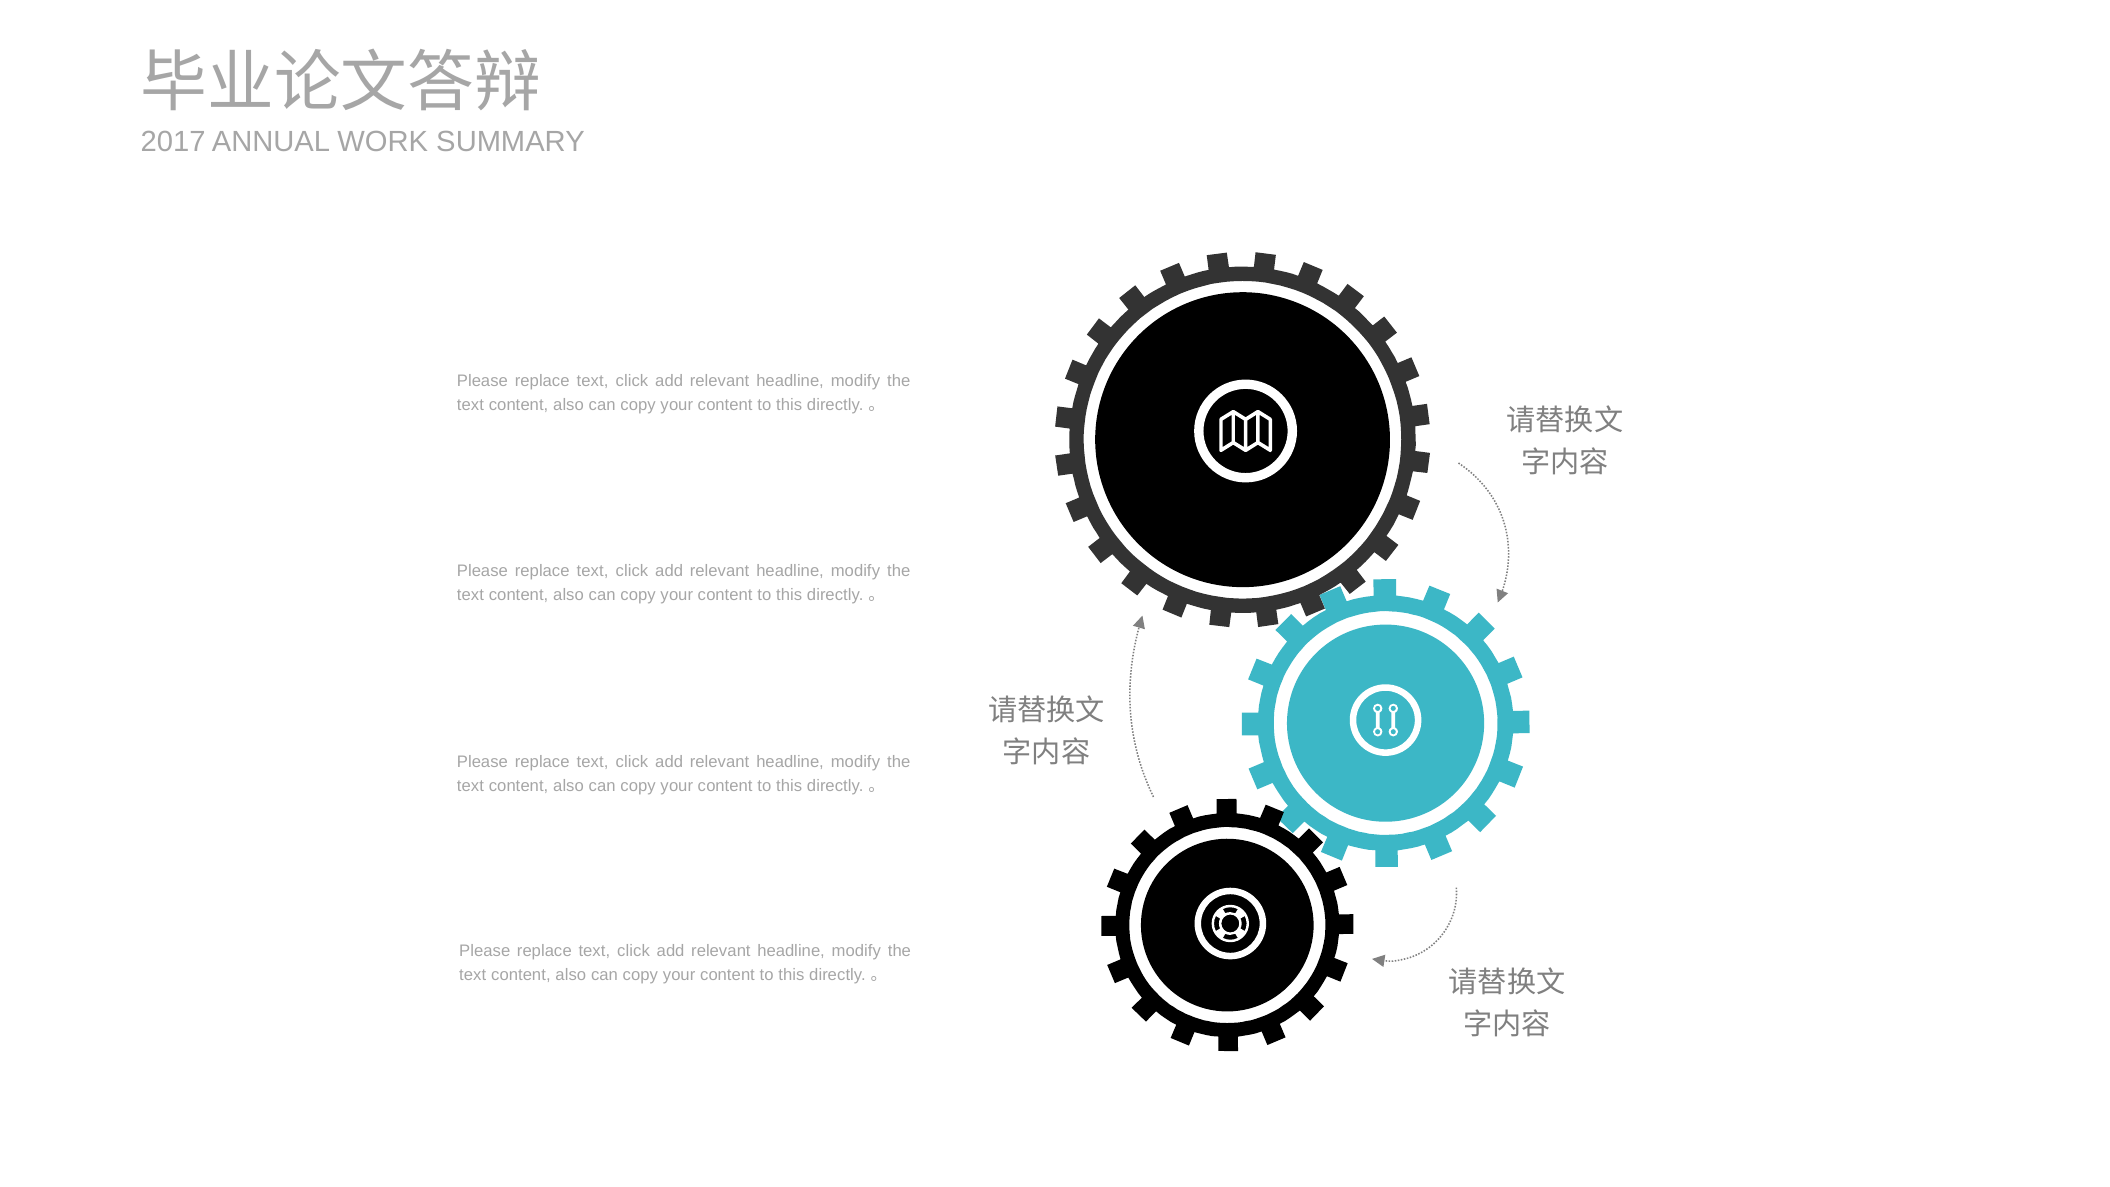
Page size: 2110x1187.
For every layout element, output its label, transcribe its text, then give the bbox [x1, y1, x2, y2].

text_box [1194, 379, 1298, 483]
text_box Please replace text, click add relevant headline, modify the text content, also can copy your content to this directly.。 [439, 547, 896, 636]
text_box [896, 368, 1669, 902]
text_box Please replace text, click add relevant headline, modify the text content, also can copy your content to this directly.。 [444, 928, 939, 991]
text_box Please replace text, click add relevant headline, modify the text content, also can copy your content to this directly.。 [439, 357, 929, 446]
text_box 请替换文字内容 [1425, 947, 1589, 1032]
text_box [1349, 684, 1422, 756]
text_box 2017 ANNUAL WORK SUMMARY [140, 122, 602, 158]
text_box 毕业论文答辩 [140, 38, 789, 119]
text_box Please replace text, click add relevant headline, modify the text content, also can copy your content to this directly.。 [439, 737, 896, 827]
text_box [1194, 887, 1267, 960]
